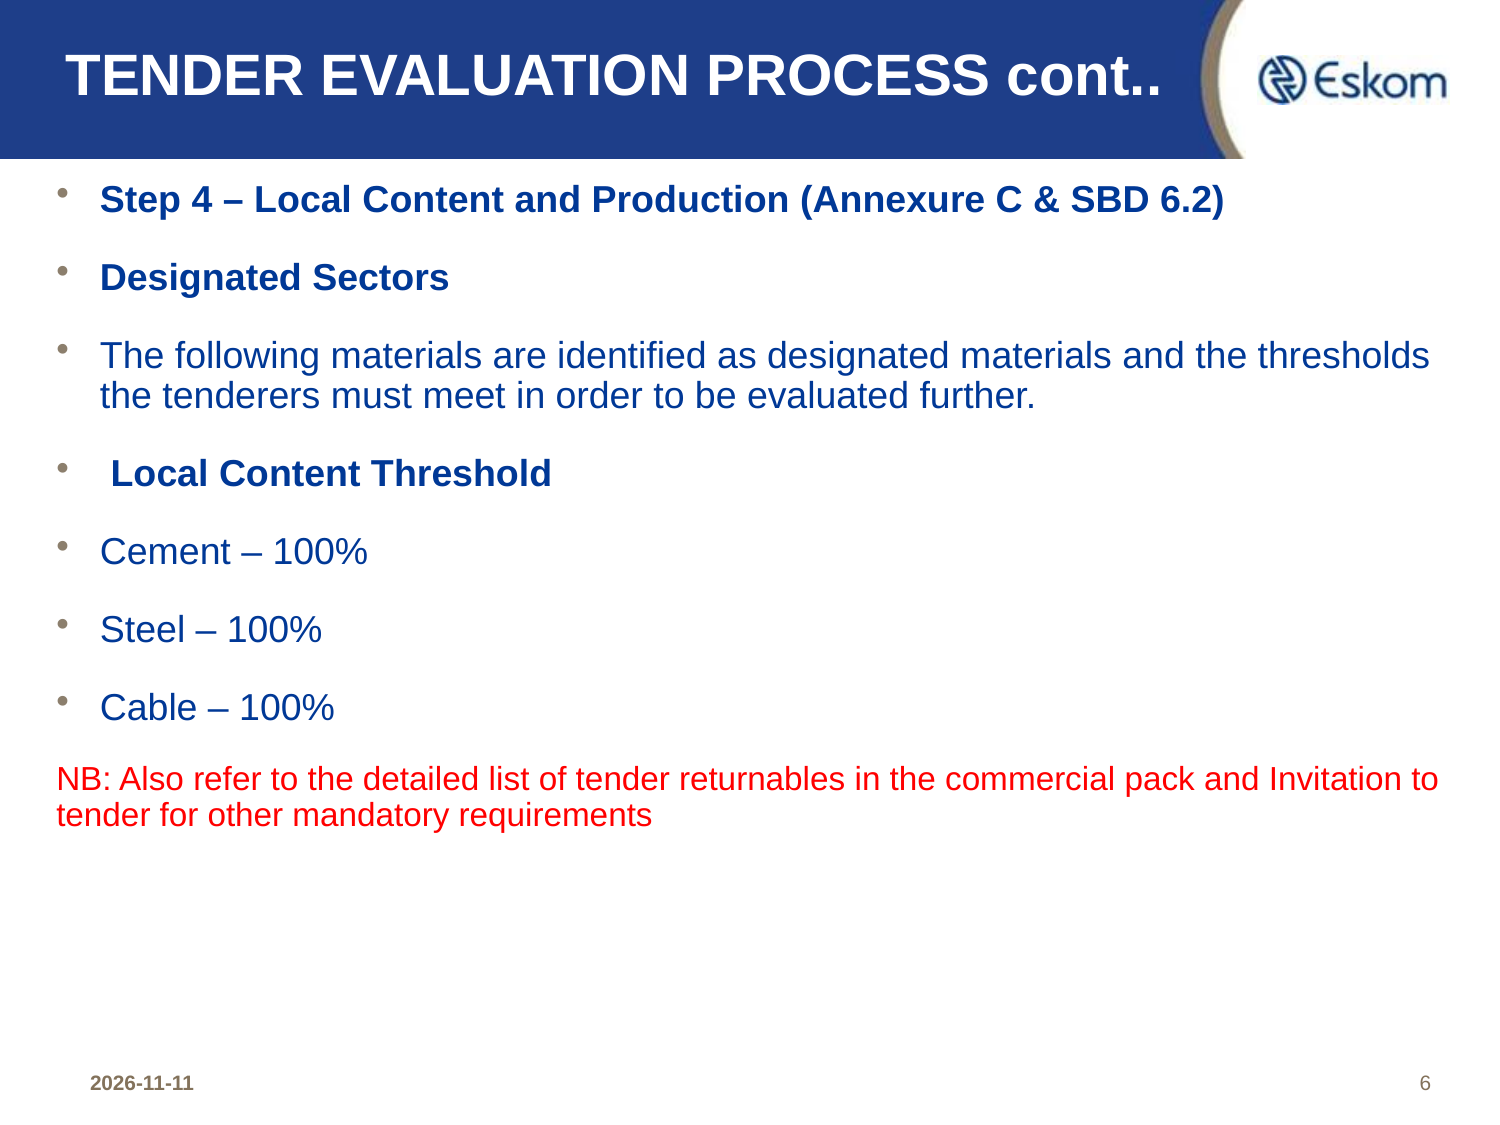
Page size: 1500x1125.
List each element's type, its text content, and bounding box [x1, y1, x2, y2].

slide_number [74, 1058, 361, 1103]
list Step 4 – Local Content and Production (Annexure C & SBD 6.2) Designated Sectors The following materials are identified as designated materials and the thresholds the tenderers must meet in order to be evaluated further. Local Content Threshold Cement – 100% Steel – 100% Cable – 100% NB: Also refer to the detailed list of tender returnables in the commercial pack and Invitation to tender for other mandatory requirements Evaluation will be conducted as per the SD&L undertaking. STEP 5:FUNCTIONALITY / TECHNICAL EVALUATION Minimum threshold stipulated to be met (as detailed on the Invitation to Tender). Failure to meet minimum threshold = Tenderer will be disqualified from further evaluations. STEP 6: PRICE & PREFERENCE (80/20 PREFERENCE POINTS SYSTEM) [41, 172, 1459, 1059]
picture [1257, 55, 1450, 105]
slide_number 6 [1174, 1058, 1447, 1103]
title TENDER EVALUATION PROCESS cont.. [41, 27, 1188, 129]
picture [0, 0, 1246, 159]
